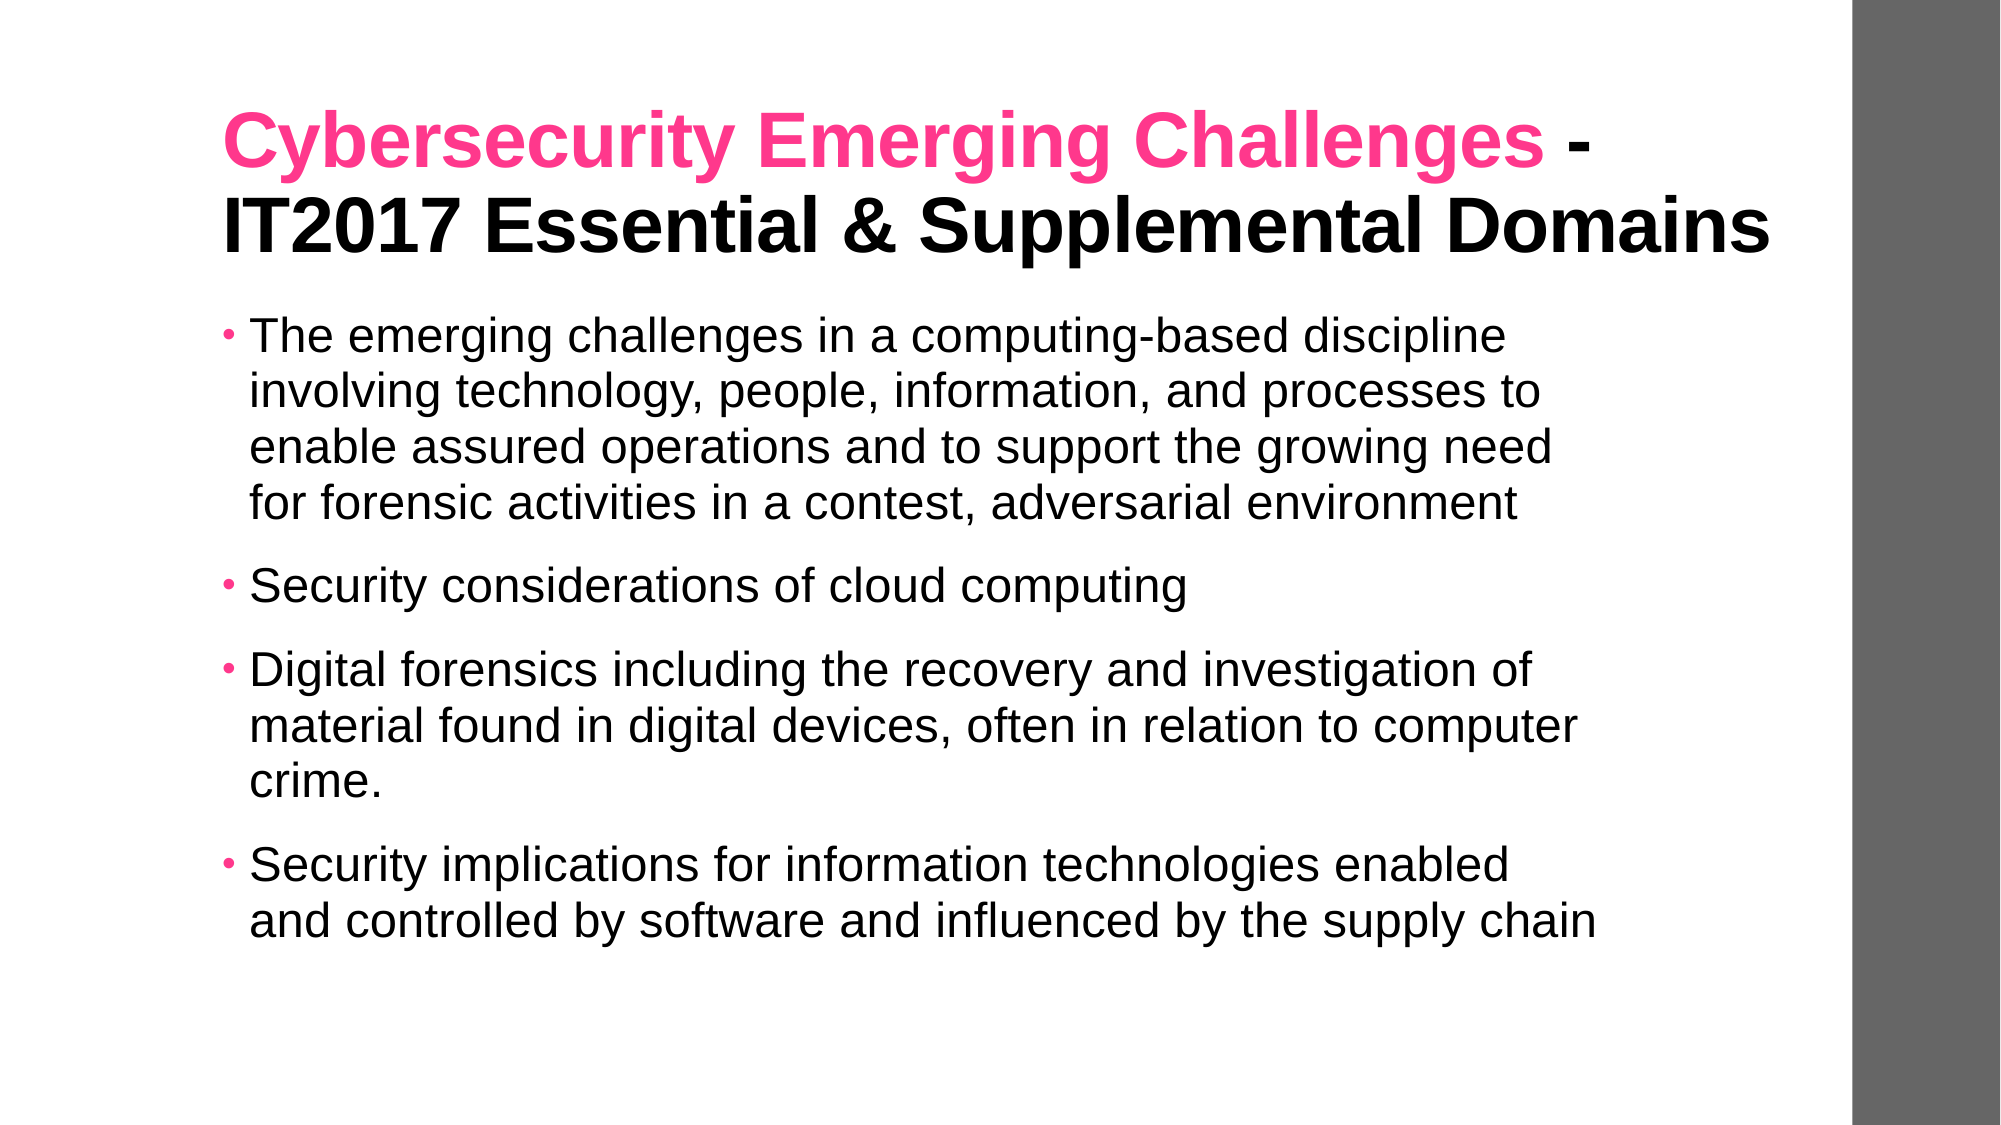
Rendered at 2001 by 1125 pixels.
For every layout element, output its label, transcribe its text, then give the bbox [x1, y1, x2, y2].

list The emerging challenges in a computing-based discipline involving technology, people, information, and processes to enable assured operations and to support the growing need for forensic activities in a contest, adversarial environment Security considerations of cloud computing Digital forensics including the recovery and investigation of material found in digital devices, often in relation to computer crime. Security implications for information technologies enabled and controlled by software and influenced by the supply chain [206, 299, 1617, 1014]
title Cybersecurity Emerging Challenges - IT2017 Essential & Supplemental Domains [206, 43, 1797, 278]
